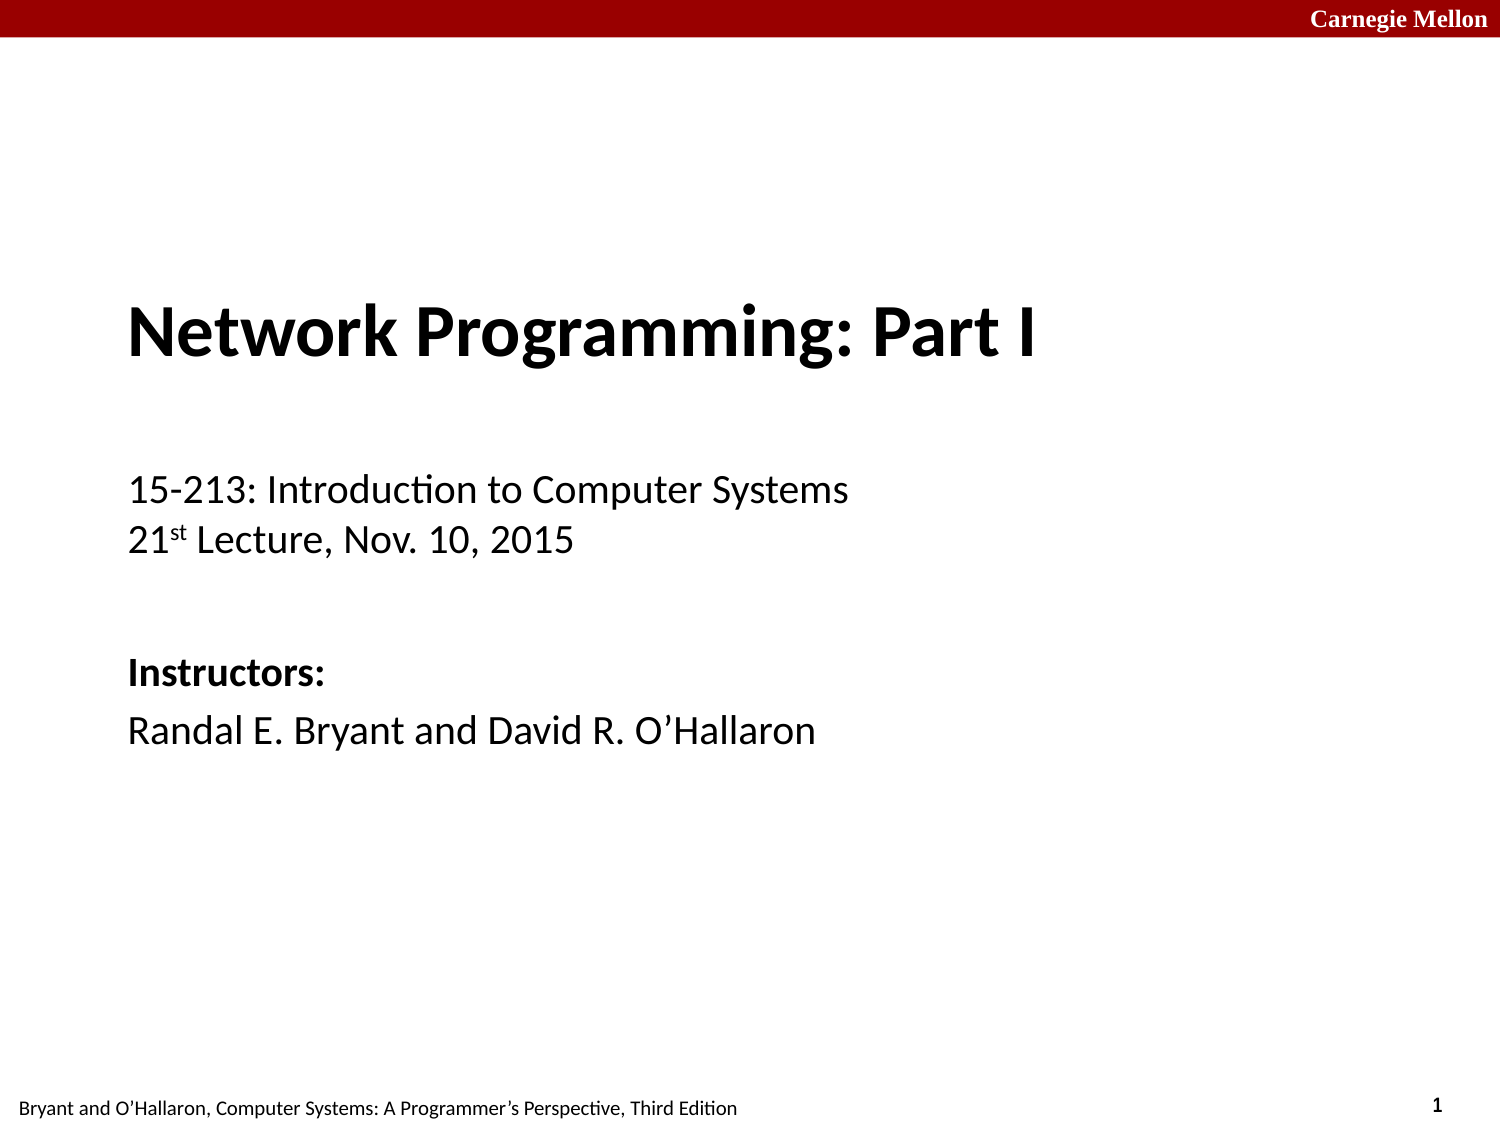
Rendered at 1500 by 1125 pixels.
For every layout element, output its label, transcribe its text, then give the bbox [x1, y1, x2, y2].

title Network Programming: Part I 15-213: Introduction to Computer Systems 21st Lecture, Nov. 10, 2015 [112, 279, 1388, 563]
subtitle Instructors: Randal E. Bryant and David R. O’Hallaron [112, 637, 1373, 926]
